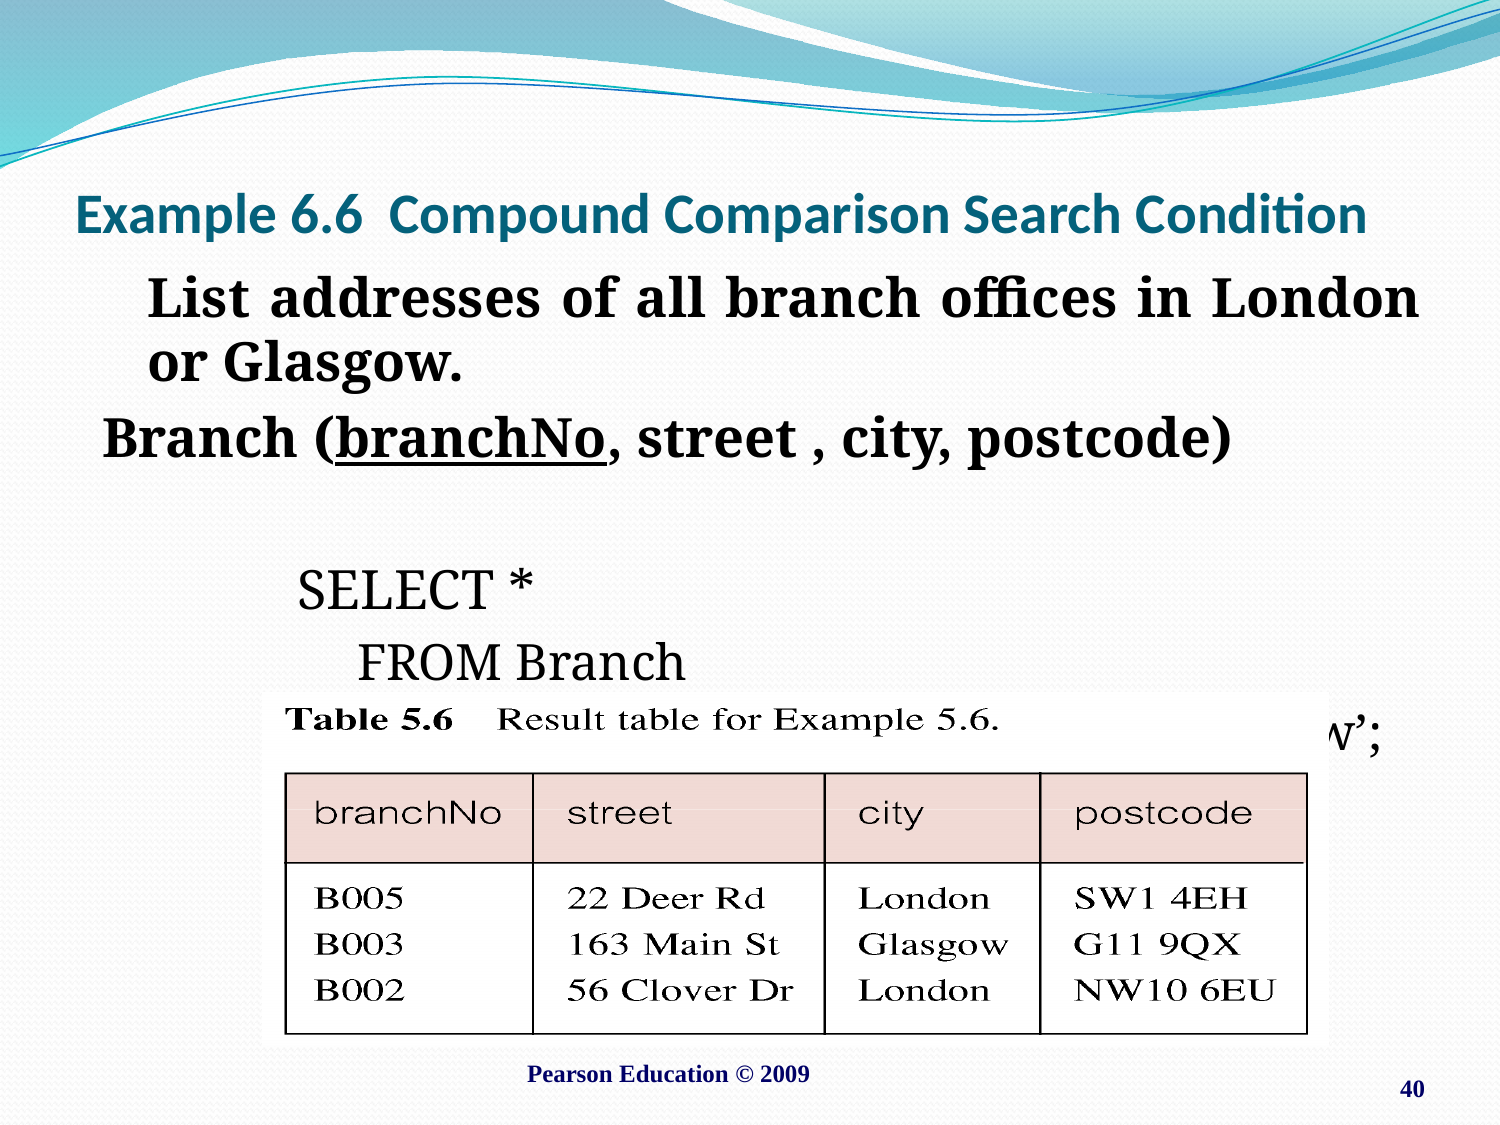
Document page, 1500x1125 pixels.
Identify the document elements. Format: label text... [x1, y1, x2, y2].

text_box Pearson Education © 2009 [512, 1058, 1038, 1095]
list List addresses of all branch offices in London or Glasgow. Branch (branchNo, street , city, postcode) SELECT * FROM Branch WHERE city = ‘London’ OR city = ‘Glasgow’; [87, 255, 1438, 931]
slide_number 40 [1299, 1042, 1425, 1103]
title Example 6.6 Compound Comparison Search Condition [75, 66, 1425, 254]
picture [262, 692, 1330, 1046]
